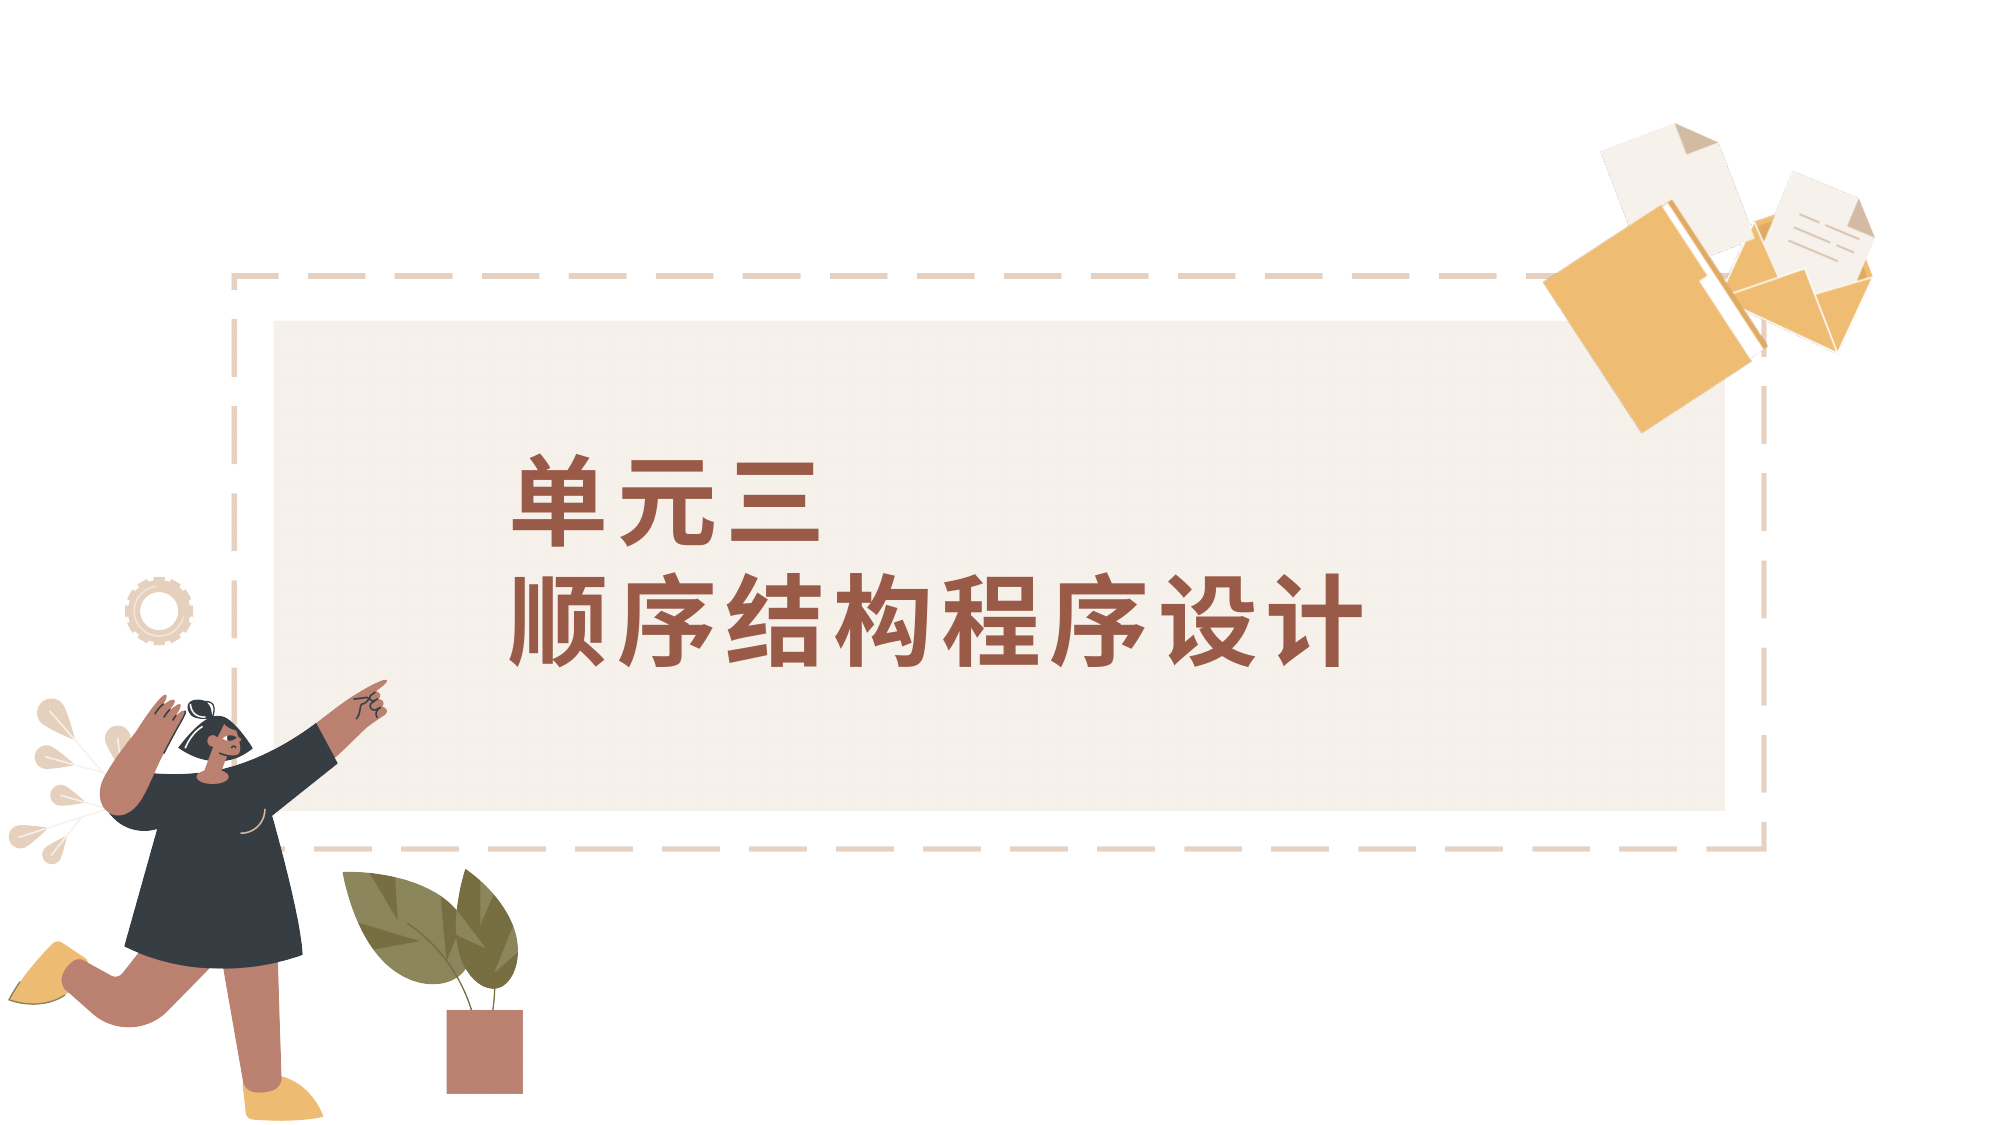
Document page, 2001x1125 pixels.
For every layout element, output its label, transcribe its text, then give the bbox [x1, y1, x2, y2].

text_box 单元三 顺序结构程序设计 [492, 410, 1487, 707]
picture [0, 0, 2001, 1125]
